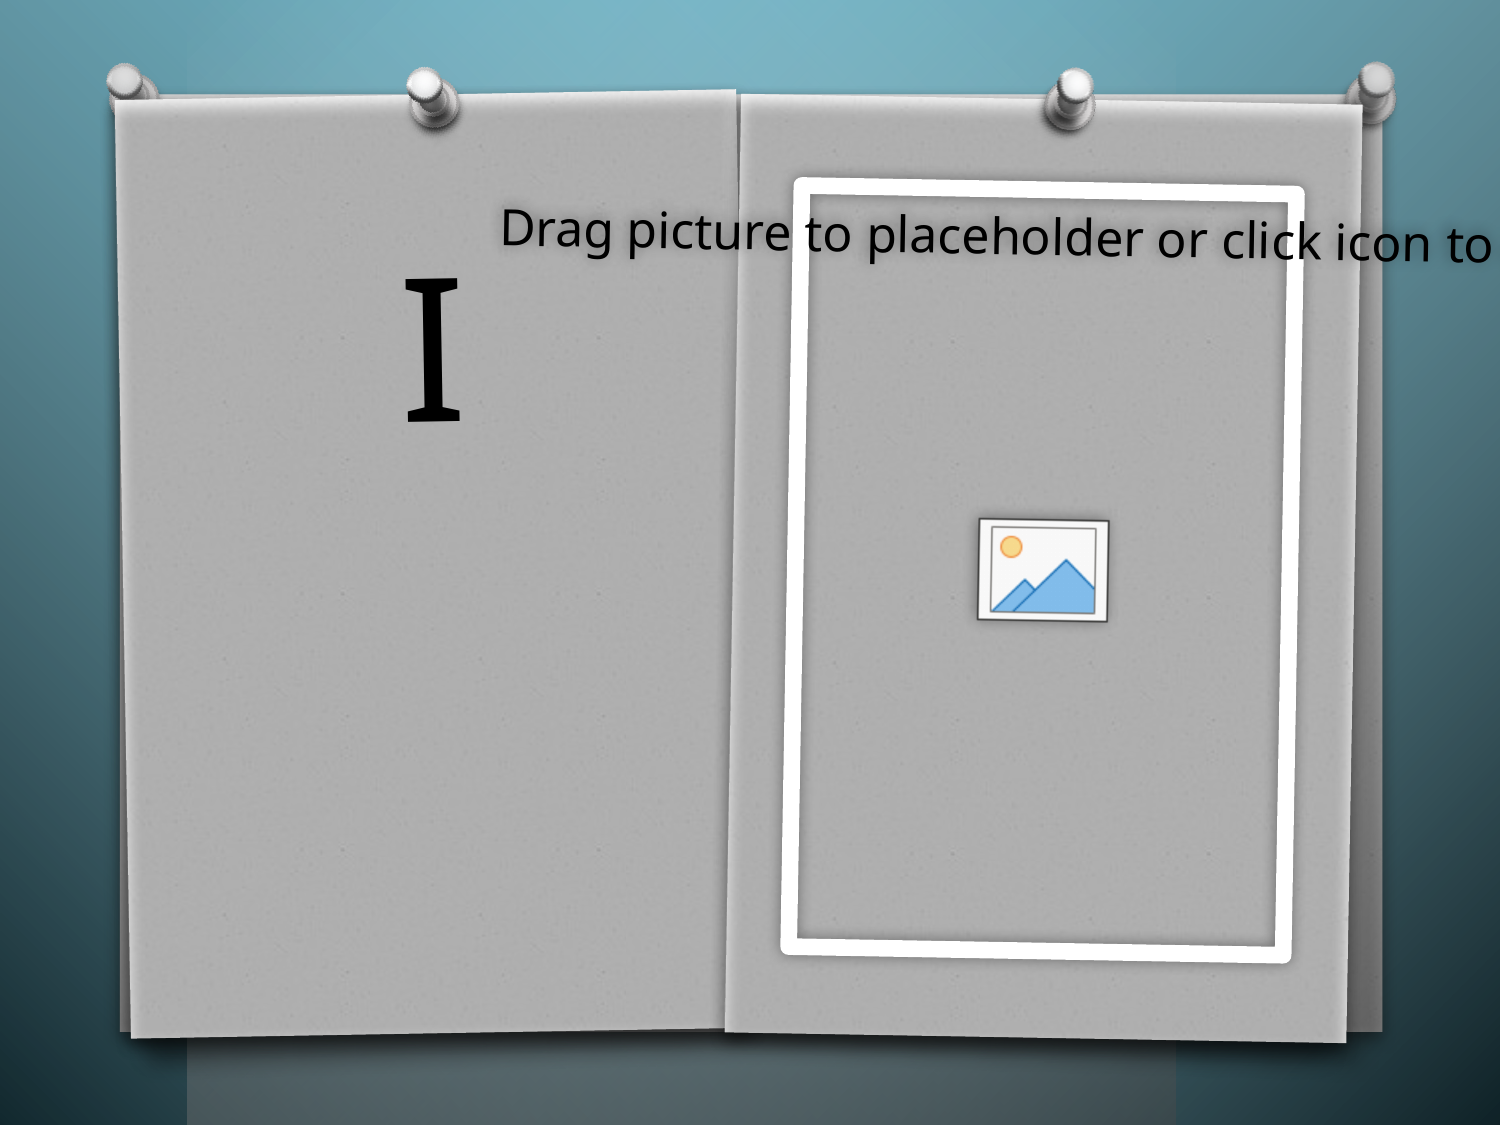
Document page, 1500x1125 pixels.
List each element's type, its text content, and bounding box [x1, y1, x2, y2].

picture [375, 33, 497, 157]
picture [1016, 41, 1138, 162]
picture [803, 197, 1282, 943]
title I [179, 222, 687, 475]
